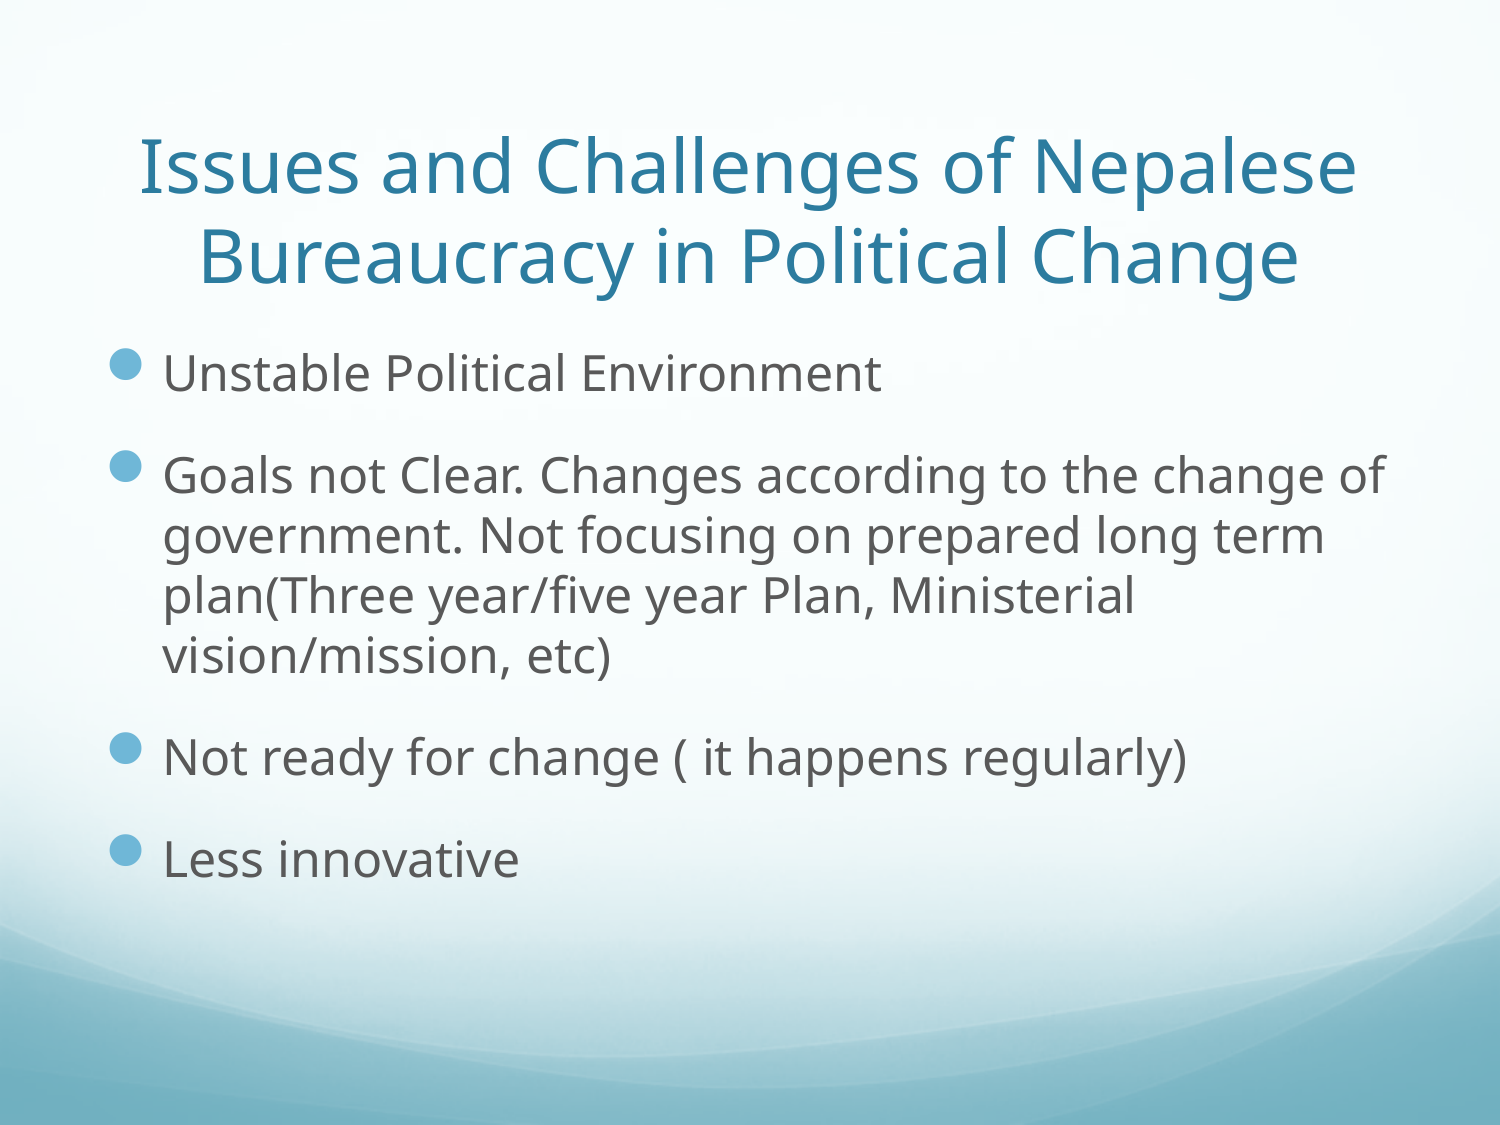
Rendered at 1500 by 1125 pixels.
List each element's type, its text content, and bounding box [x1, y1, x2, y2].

title Issues and Challenges of Nepalese Bureaucracy in Political Change [90, 17, 1410, 306]
list Unstable Political Environment Goals not Clear. Changes according to the change of government. Not focusing on prepared long term plan(Three year/five year Plan, Ministerial vision/mission, etc) Not ready for change ( it happens regularly) Less innovative [90, 334, 1410, 1032]
